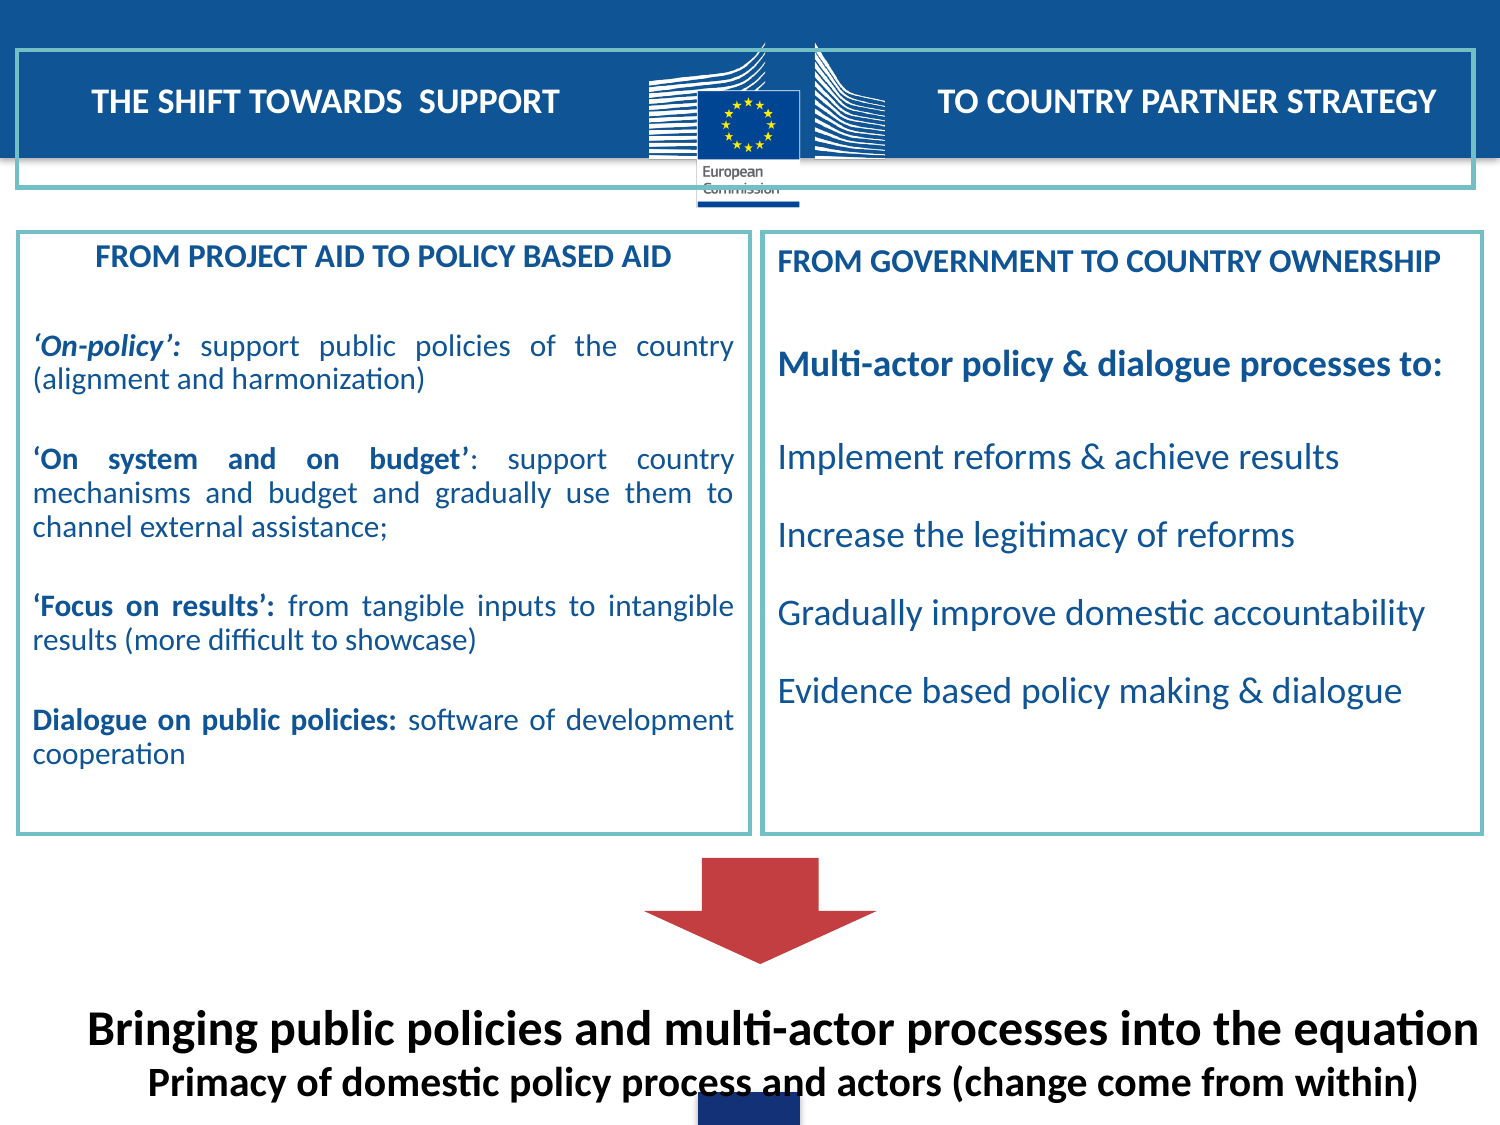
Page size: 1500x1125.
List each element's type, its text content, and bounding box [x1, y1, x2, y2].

text_box [643, 857, 877, 965]
list FROM GOVERNMENT TO COUNTRY OWNERSHIP Multi-actor policy & dialogue processes to: Implement reforms & achieve results Increase the legitimacy of reforms Gradually improve domestic accountability Evidence based policy making & dialogue [762, 231, 1483, 835]
text_box Bringing public policies and multi-actor processes into the equation Primacy of domestic policy process and actors (change come from within) [72, 987, 1496, 1113]
picture [649, 42, 885, 49]
title THE SHIFT TOWARDS SUPPORT TO COUNTRY PARTNER STRATEGY [16, 49, 1474, 188]
list FROM PROJECT AID TO POLICY BASED AID ‘On-policy’: support public policies of the country (alignment and harmonization) ‘On system and on budget’: support country mechanisms and budget and gradually use them to channel external assistance; ‘Focus on results’: from tangible inputs to intangible results (more difficult to showcase) Dialogue on public policies: software of development cooperation [17, 231, 751, 835]
picture [649, 188, 885, 208]
